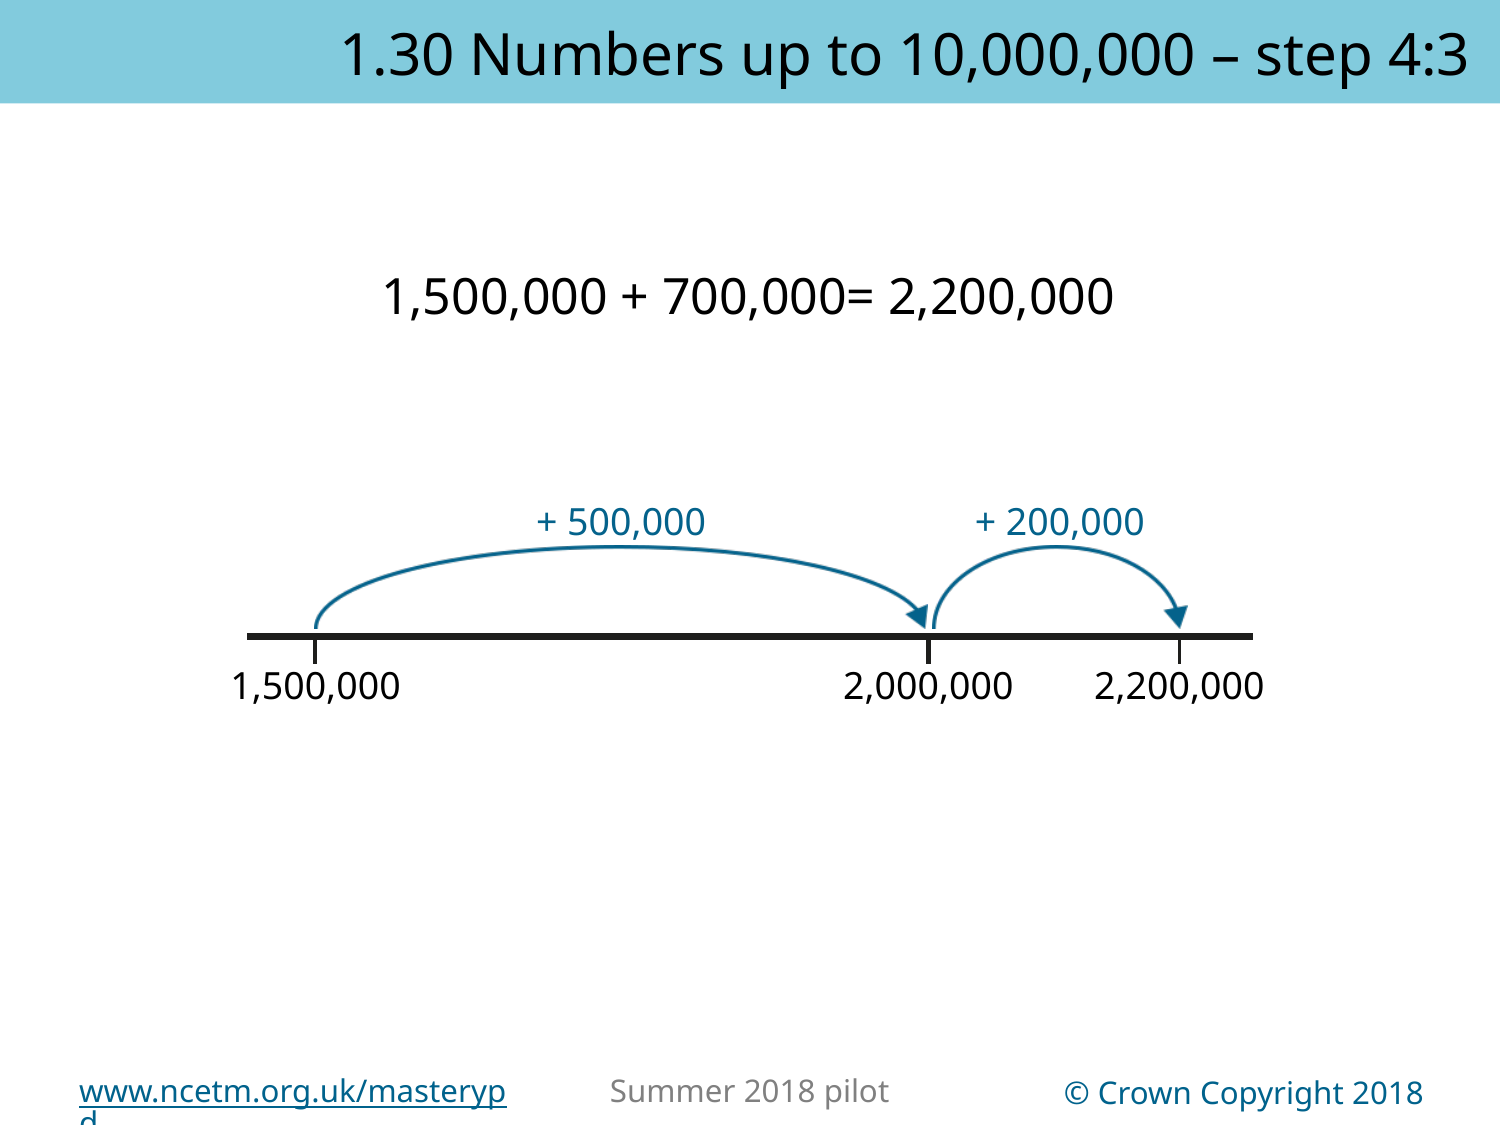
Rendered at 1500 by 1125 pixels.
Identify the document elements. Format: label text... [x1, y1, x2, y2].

text_box = 2,200,000 [831, 263, 1130, 333]
picture [931, 544, 1053, 627]
text_box 1,500,000 + 700,000 [365, 263, 831, 333]
text_box 2,200,000 [1258, 659, 1280, 715]
picture [314, 544, 613, 625]
picture [936, 544, 1188, 629]
list 1.30 Numbers up to 10,000,000 – step 4:3 [0, 0, 1500, 104]
picture [318, 544, 929, 629]
text_box + 200,000 [959, 495, 1160, 543]
text_box + 500,000 [520, 495, 722, 543]
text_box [220, 633, 1254, 716]
